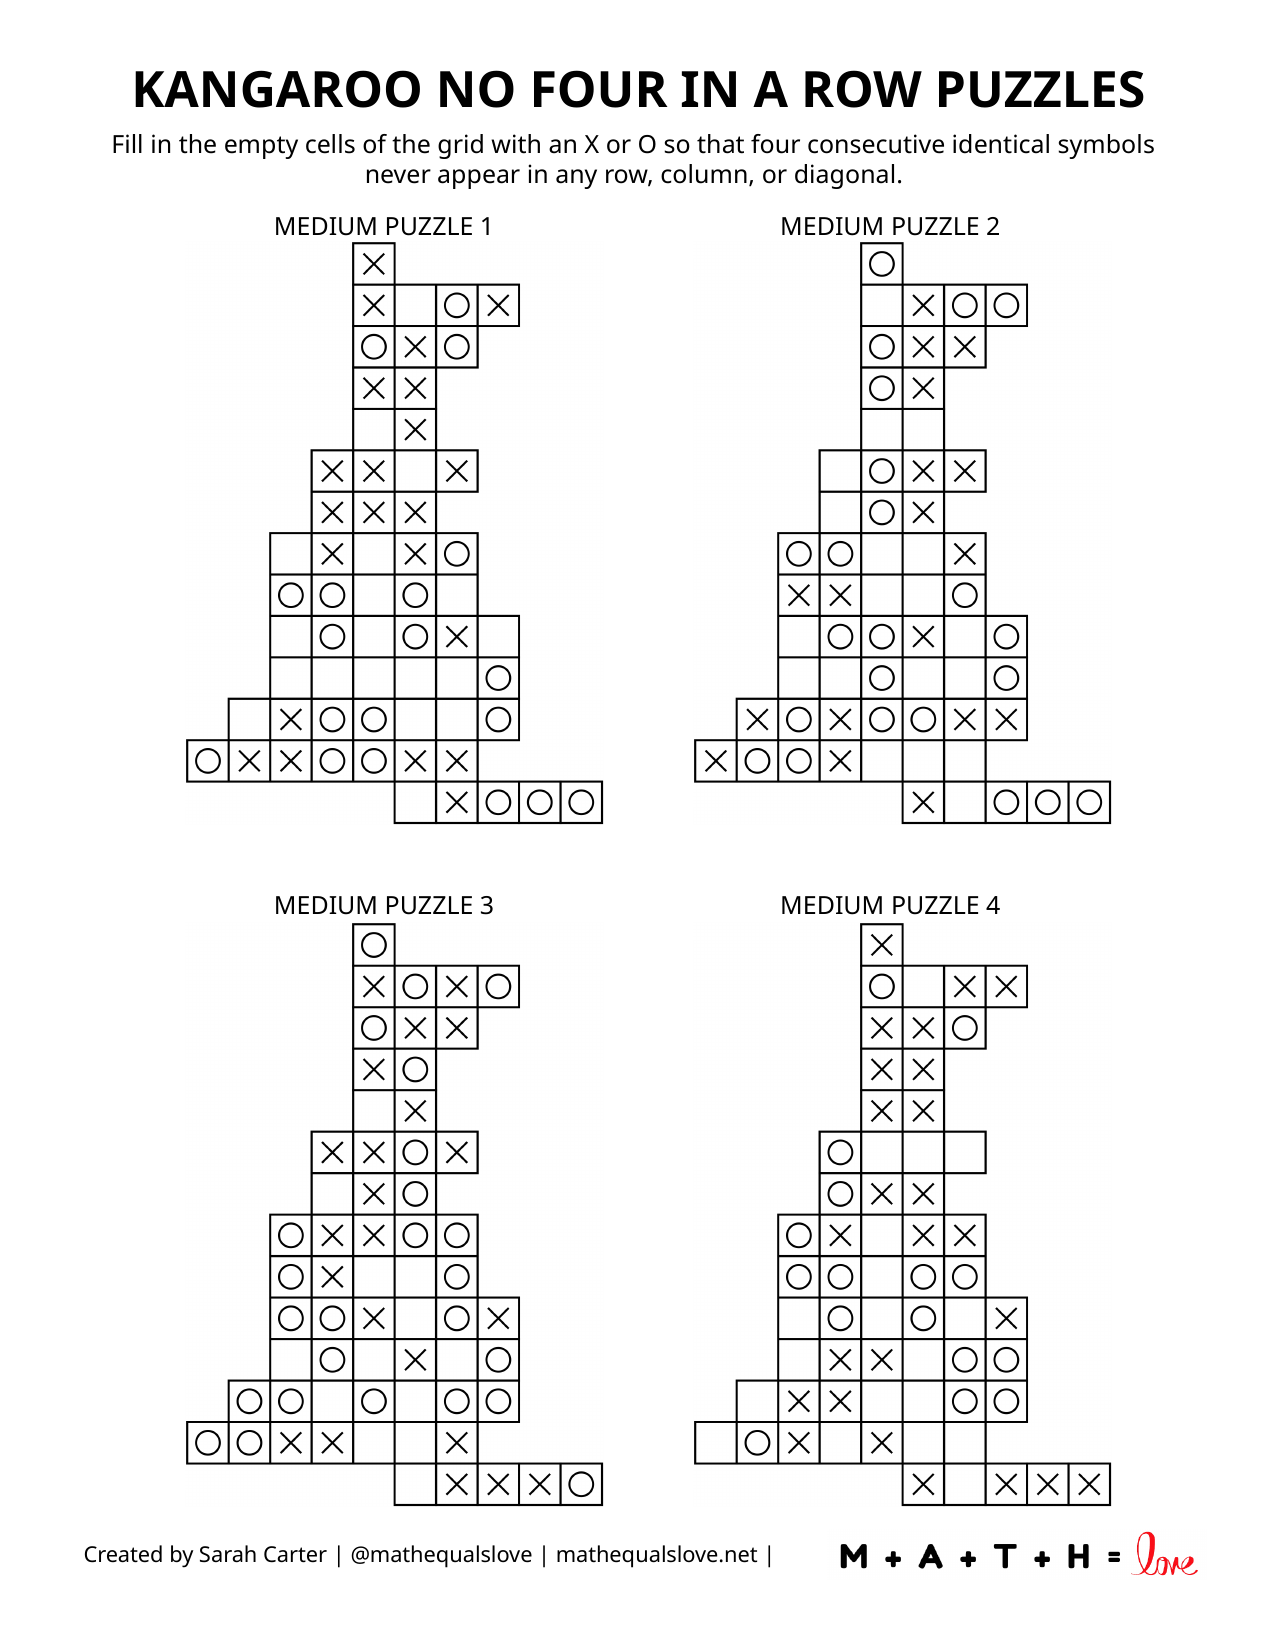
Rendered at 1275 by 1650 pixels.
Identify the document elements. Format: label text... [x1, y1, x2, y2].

text_box Fill in the empty cells of the grid with an X or O so that four consecutive identical symbols never appear in any row, column, or diagonal. [0, 120, 1275, 196]
text_box MEDIUM PUZZLE 3 [164, 889, 605, 941]
picture [693, 241, 1113, 826]
text_box MEDIUM PUZZLE 1 [164, 210, 605, 262]
text_box MEDIUM PUZZLE 4 [670, 889, 1111, 941]
text_box Created by Sarah Carter | @mathequalslove | mathequalslove.net | [68, 1533, 826, 1575]
text_box MEDIUM PUZZLE 2 [670, 210, 1111, 262]
picture [184, 922, 604, 1507]
picture [693, 922, 1113, 1507]
text_box KANGAROO NO FOUR IN A ROW PUZZLES [66, 49, 1211, 120]
picture [826, 1528, 1207, 1580]
picture [184, 241, 604, 826]
